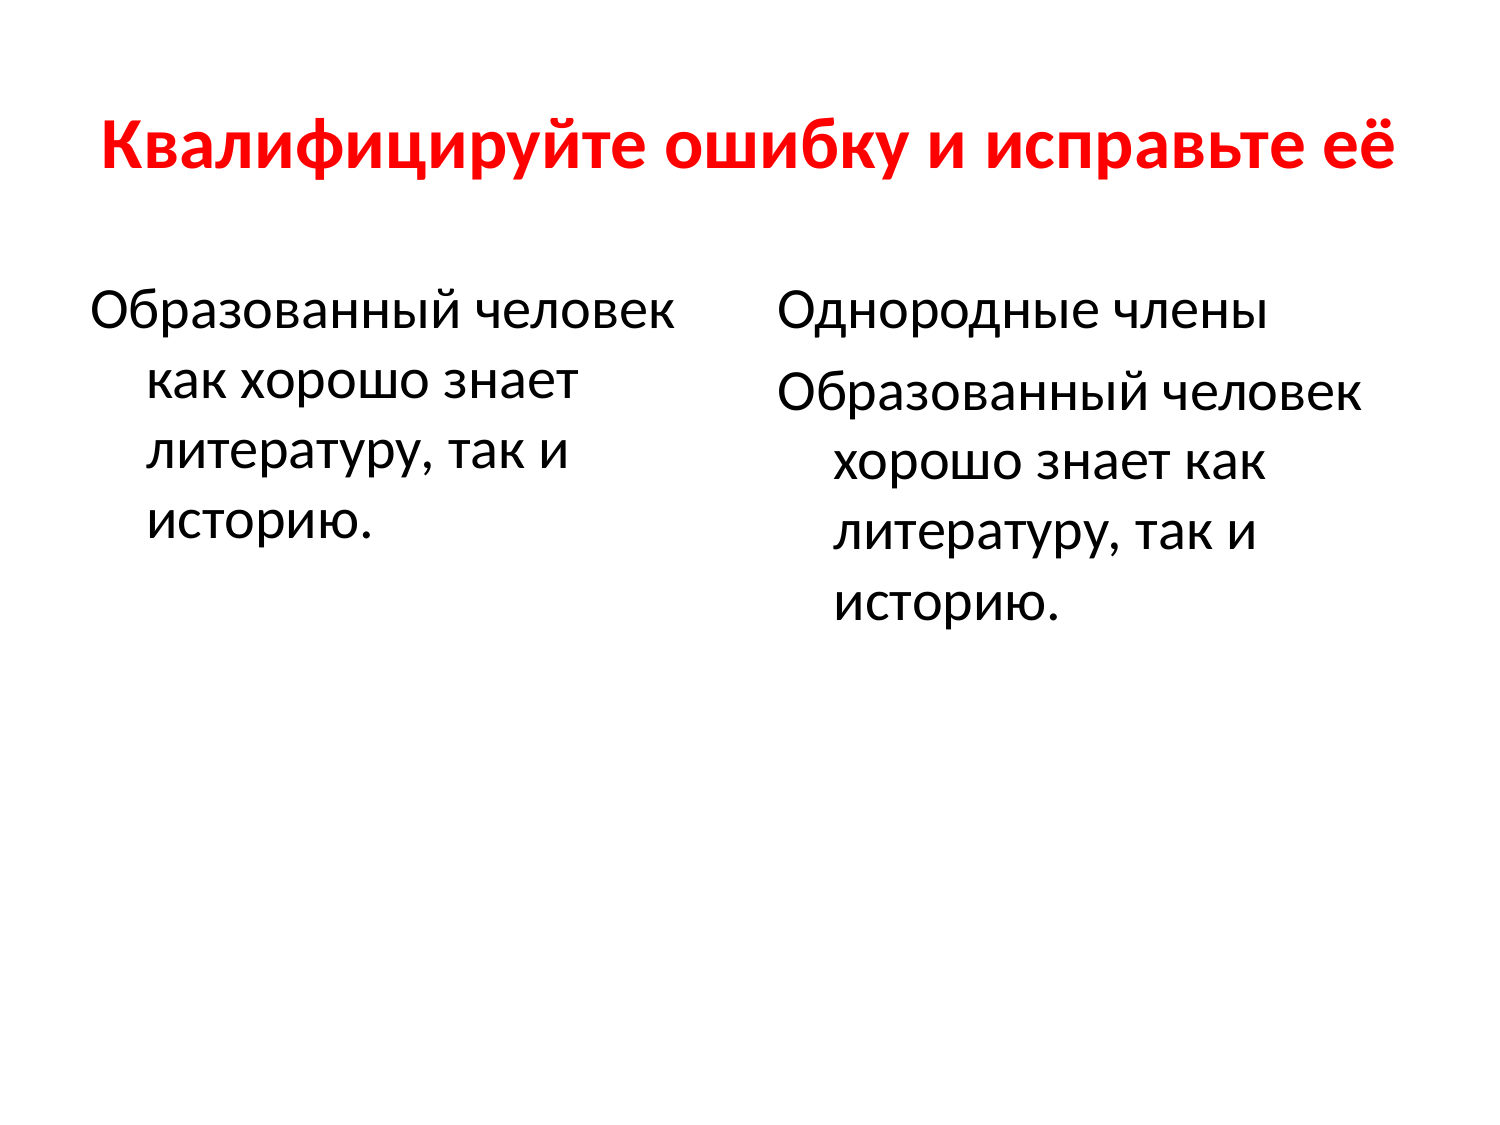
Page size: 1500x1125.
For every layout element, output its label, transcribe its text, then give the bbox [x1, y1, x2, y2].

title Квалифицируйте ошибку и исправьте её [75, 45, 1425, 233]
list Образованный человек как хорошо знает литературу, так и историю. [75, 262, 738, 1005]
list Однородные члены Образованный человек хорошо знает как литературу, так и историю. [762, 262, 1425, 1005]
